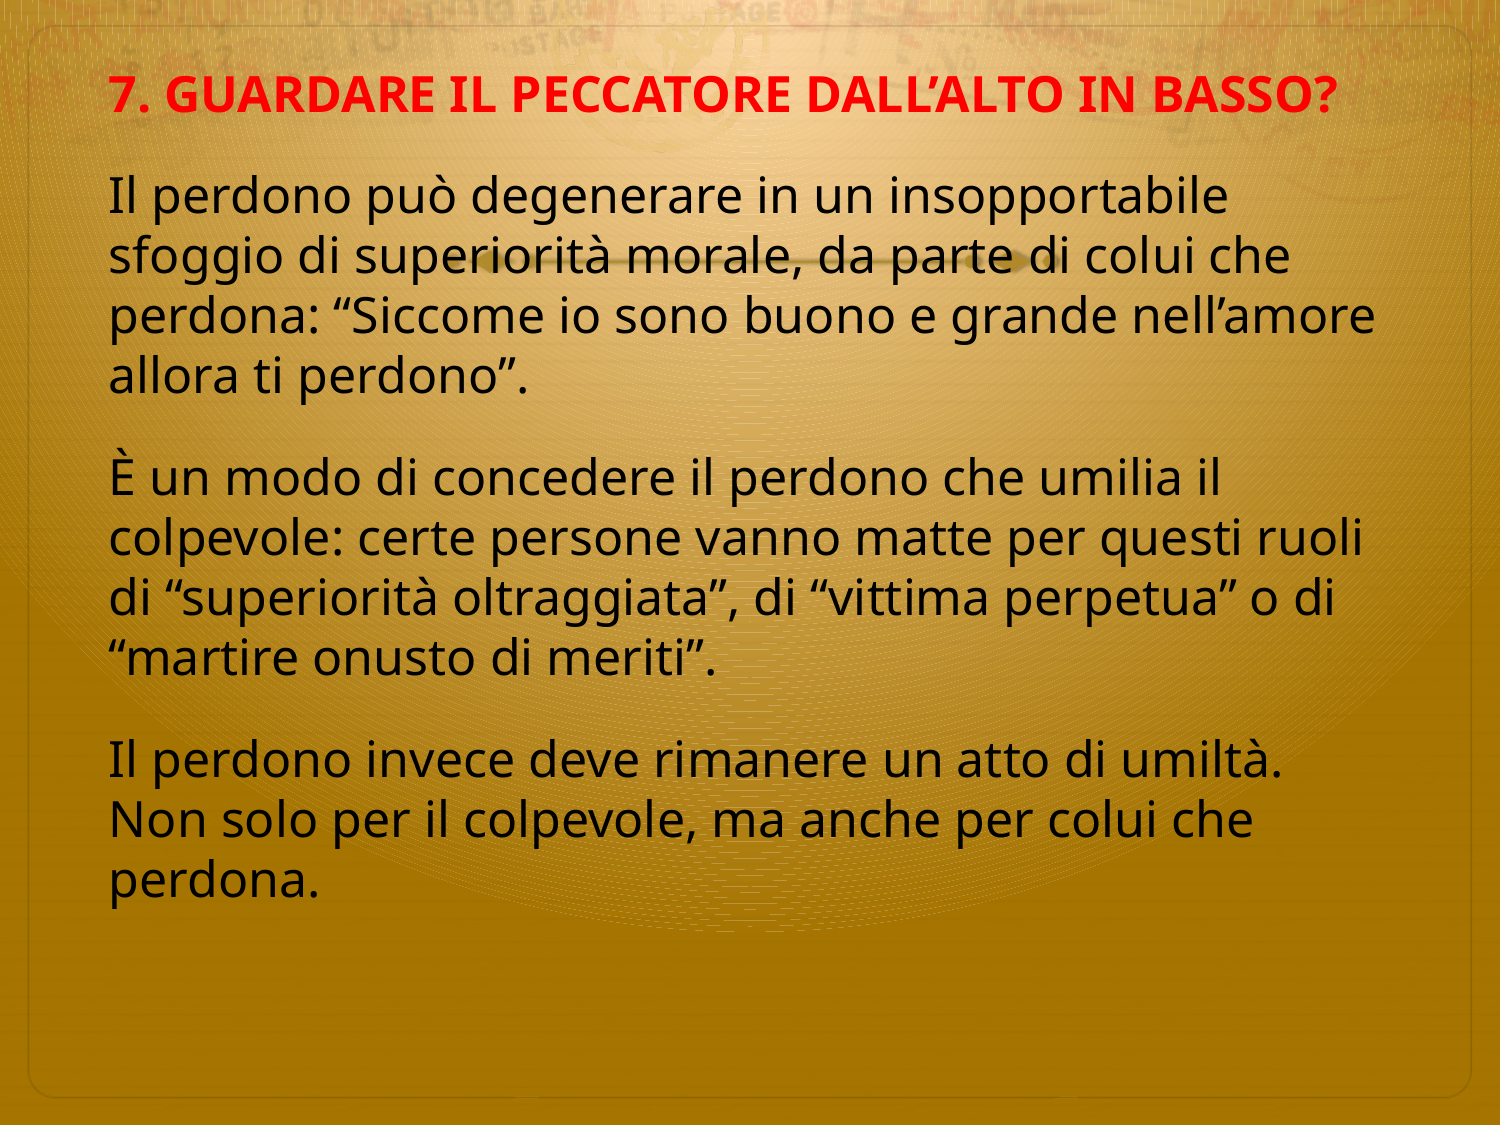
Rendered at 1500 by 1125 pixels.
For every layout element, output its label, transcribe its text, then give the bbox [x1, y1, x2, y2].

list 7. Guardare il Peccatore dall’alto in basso? Il perdono può degenerare in un insopportabile sfoggio di superiorità morale, da parte di colui che perdona: “Siccome io sono buono e grande nell’amore allora ti perdono”. È un modo di concedere il perdono che umilia il colpevole: certe persone vanno matte per questi ruoli di “superiorità oltraggiata”, di “vittima perpetua” o di “martire onusto di meriti”. Il perdono invece deve rimanere un atto di umiltà. Non solo per il colpevole, ma anche per colui che perdona. [93, 54, 1407, 1081]
picture [0, 0, 1500, 1125]
